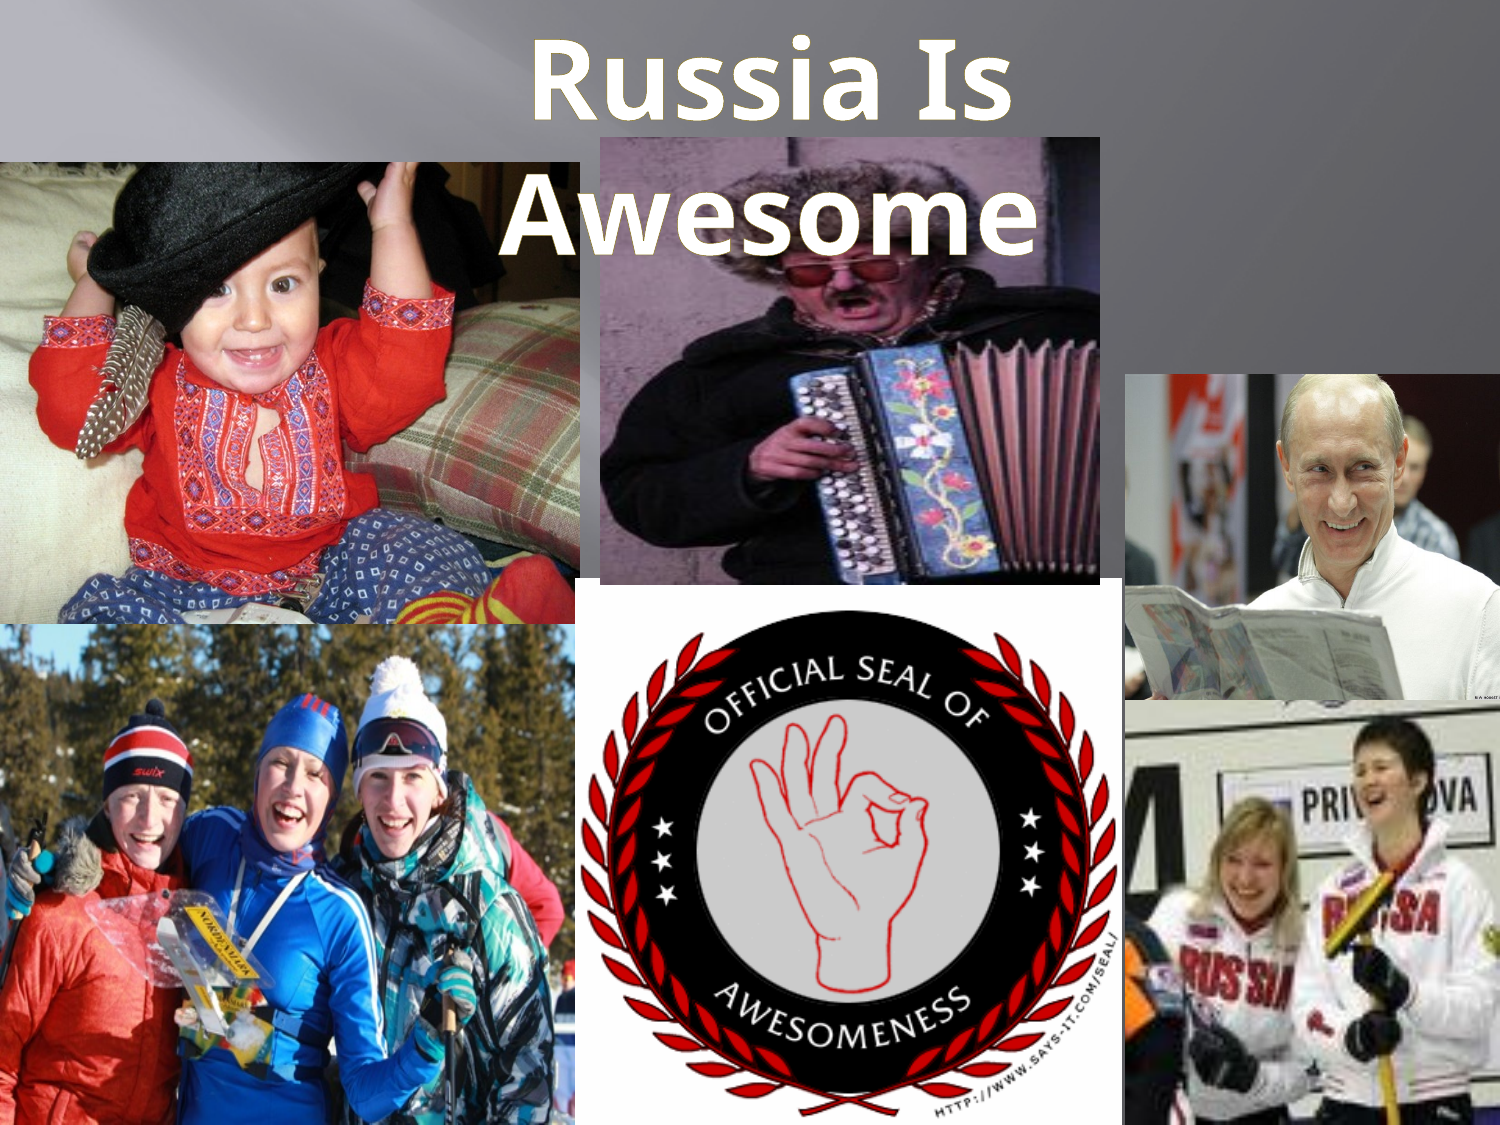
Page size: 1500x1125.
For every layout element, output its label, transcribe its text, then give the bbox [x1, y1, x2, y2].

picture [0, 137, 1123, 1125]
picture [1124, 374, 1500, 1125]
text_box Russia Is Awesome [249, 0, 1290, 285]
